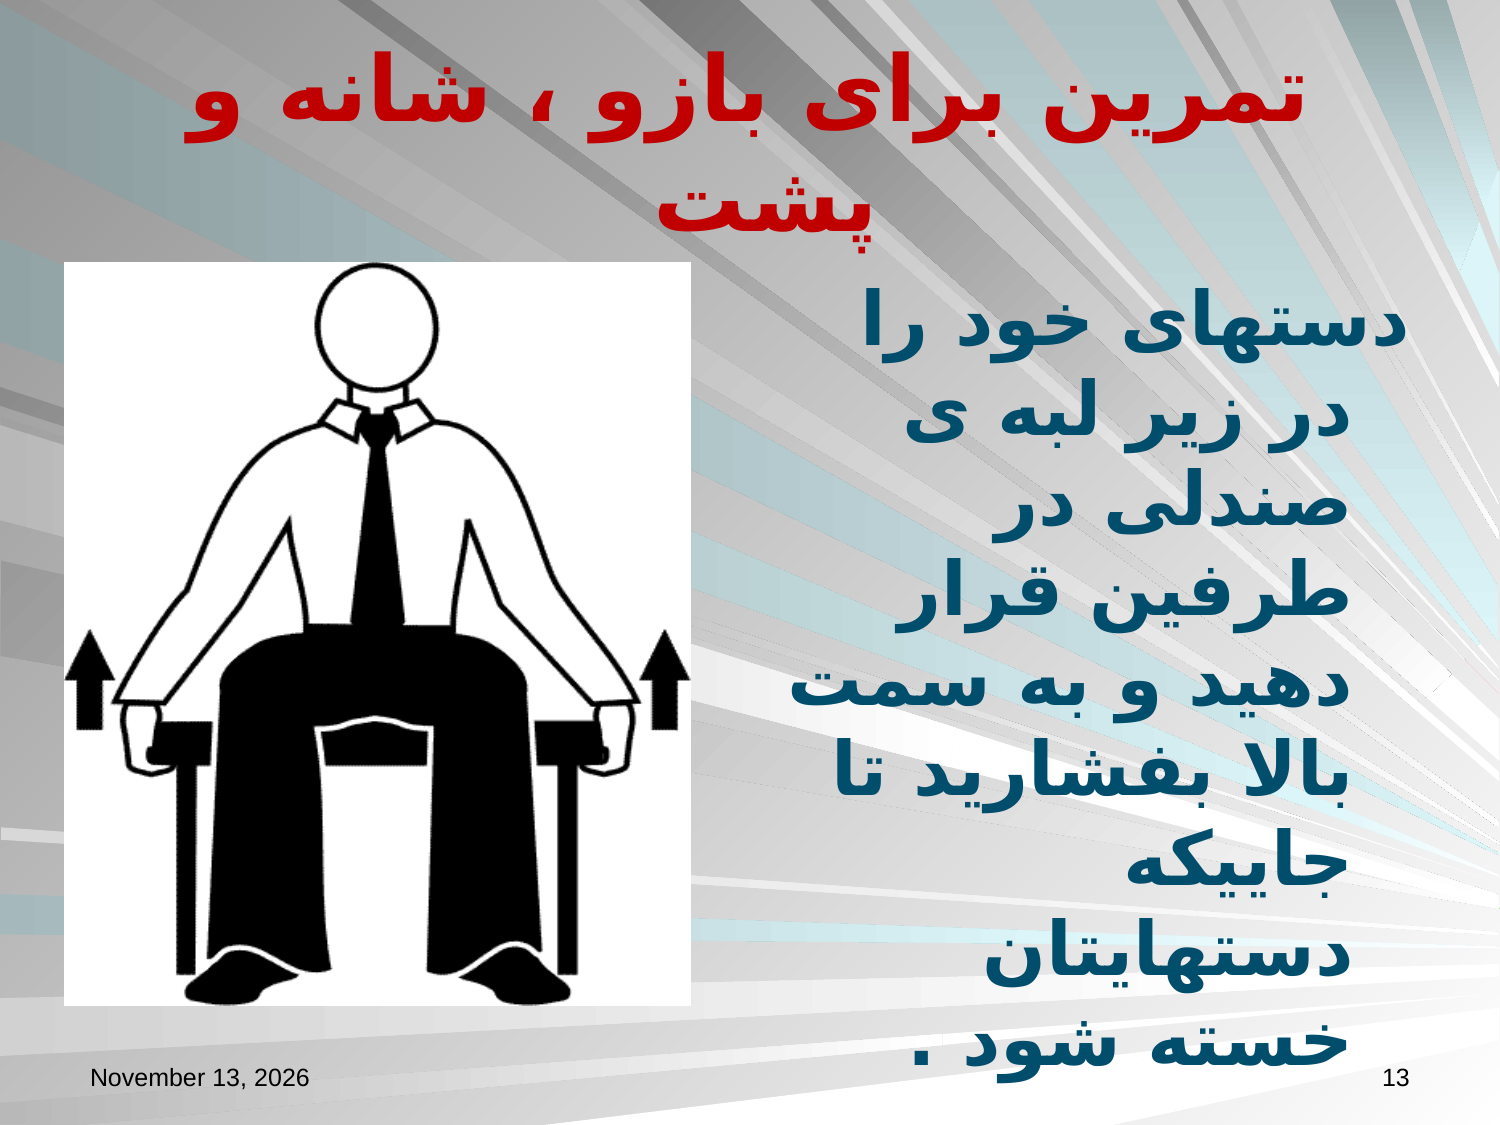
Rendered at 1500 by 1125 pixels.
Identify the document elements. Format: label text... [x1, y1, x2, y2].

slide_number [74, 1023, 426, 1100]
list دستهای خود را در زیر لبه ی صندلی در طرفین قرار دهید و به سمت بالا بفشارید تا جاییکه دستهایتان خسته شود . [762, 262, 1426, 1006]
title تمرین برای بازو ، شانه و پشت [74, 45, 1426, 234]
slide_number 13 [1074, 1023, 1426, 1100]
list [64, 262, 691, 1006]
